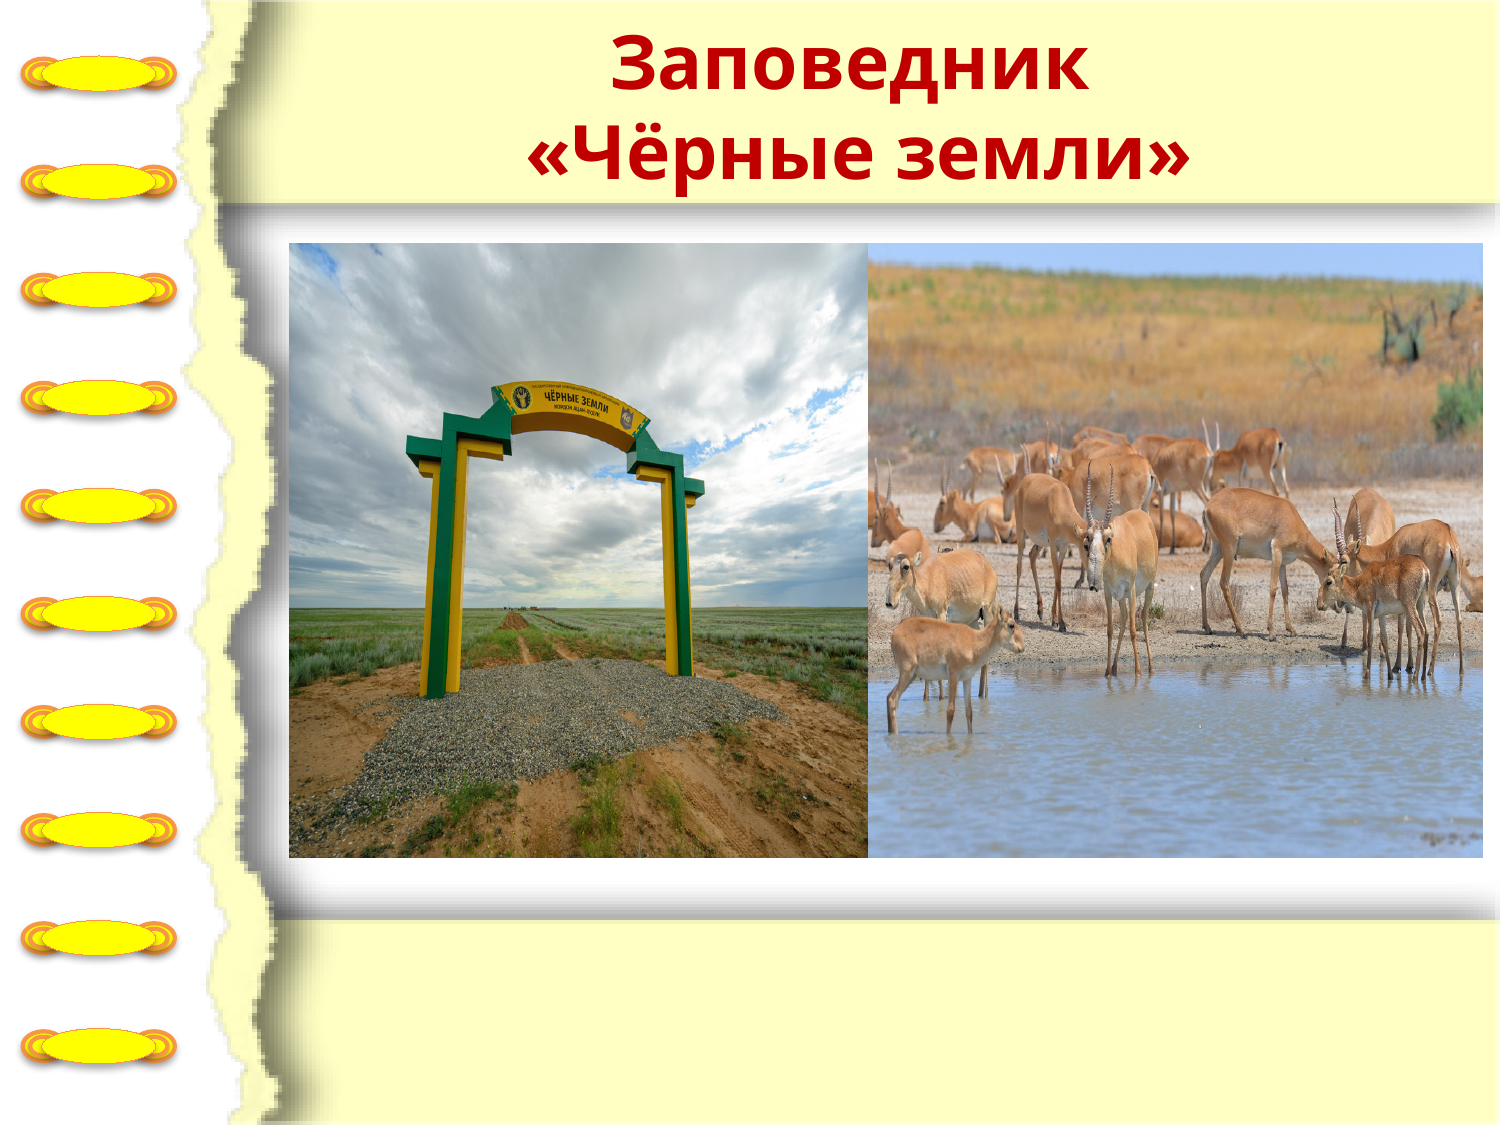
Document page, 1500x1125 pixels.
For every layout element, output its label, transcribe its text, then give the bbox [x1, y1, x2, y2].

text_box Заповедник «Чёрные земли» [277, 7, 1441, 202]
picture [289, 242, 1483, 858]
